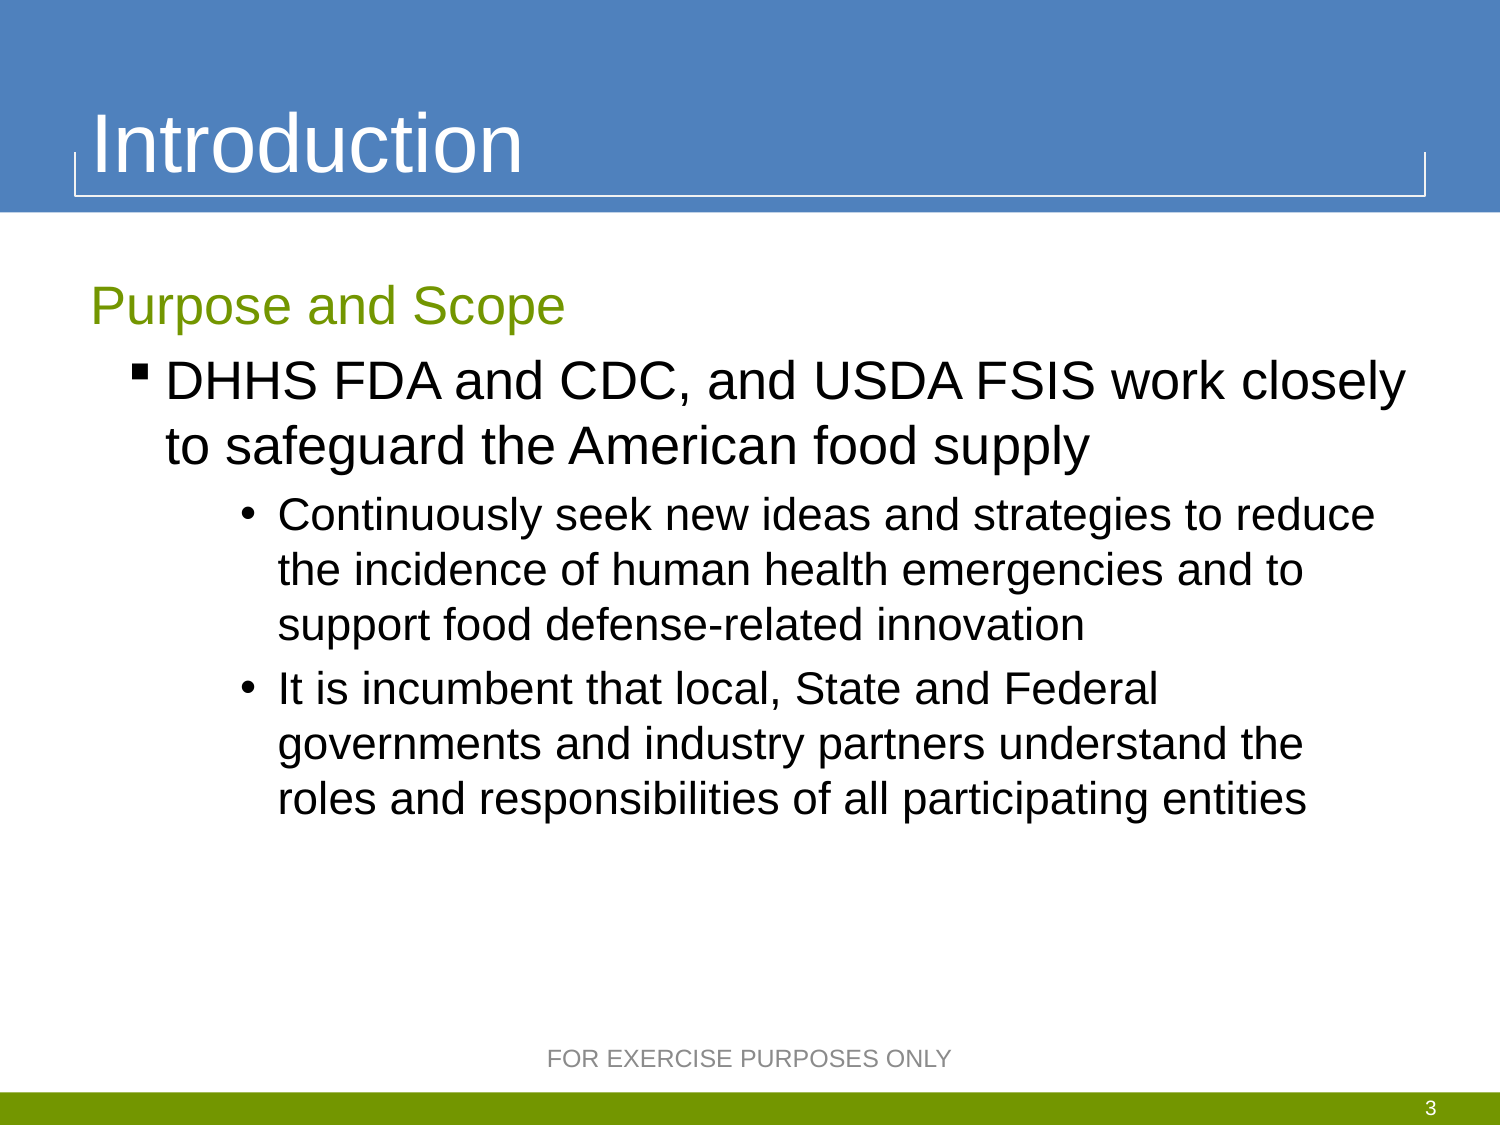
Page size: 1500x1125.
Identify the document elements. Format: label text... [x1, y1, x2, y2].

footer FOR EXERCISE PURPOSES ONLY [512, 1042, 988, 1103]
list Purpose and Scope DHHS FDA and CDC, and USDA FSIS work closely to safeguard the American food supply Continuously seek new ideas and strategies to reduce the incidence of human health emergencies and to support food defense-related innovation It is incumbent that local, State and Federal governments and industry partners understand the roles and responsibilities of all participating entities [74, 262, 1426, 1006]
title Introduction [74, 44, 1426, 233]
